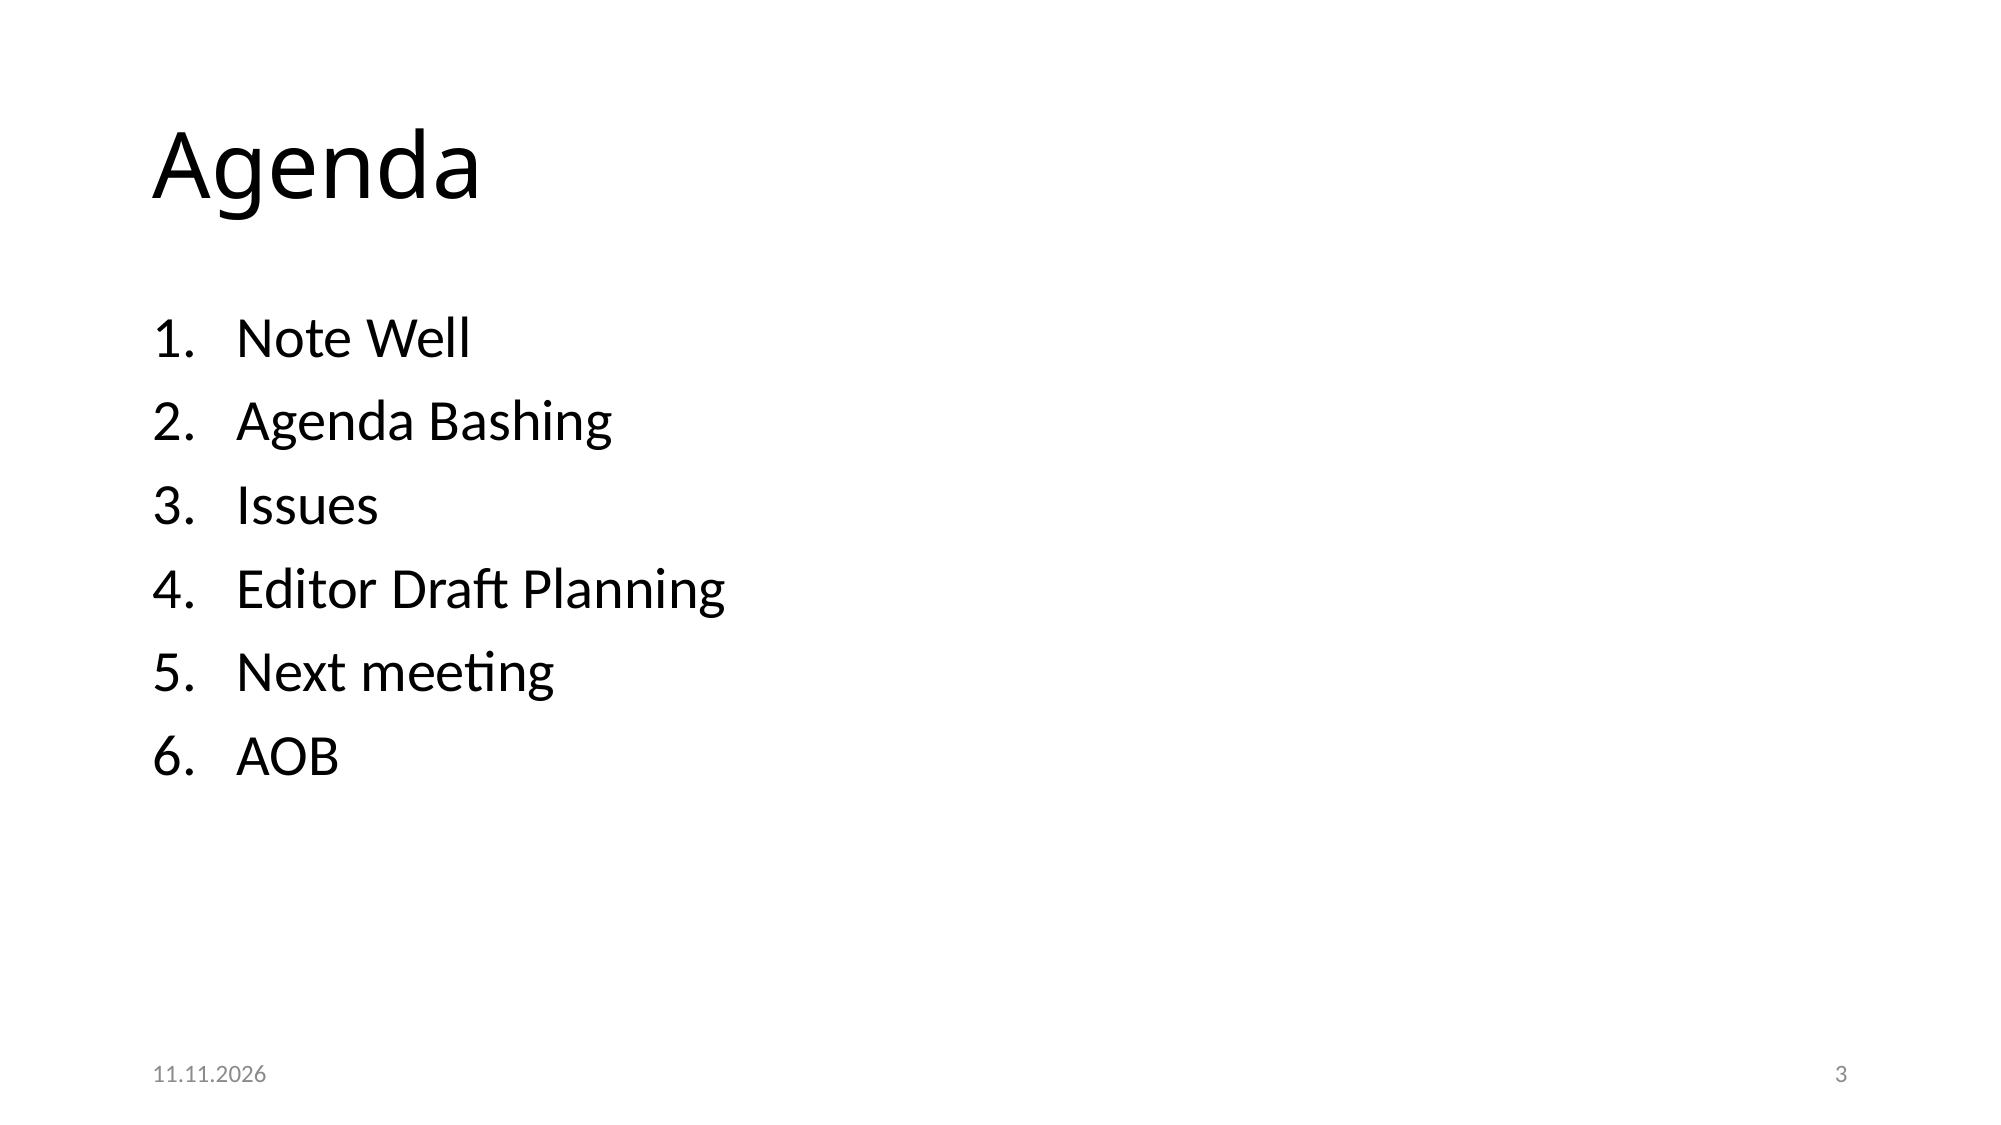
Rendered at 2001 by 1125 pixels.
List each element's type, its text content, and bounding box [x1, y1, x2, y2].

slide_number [137, 1042, 588, 1103]
list Note Well Agenda Bashing Issues Editor Draft Planning Next meeting AOB [137, 299, 1863, 1014]
slide_number 4 [1412, 1042, 1863, 1103]
title Agenda [137, 59, 1863, 278]
